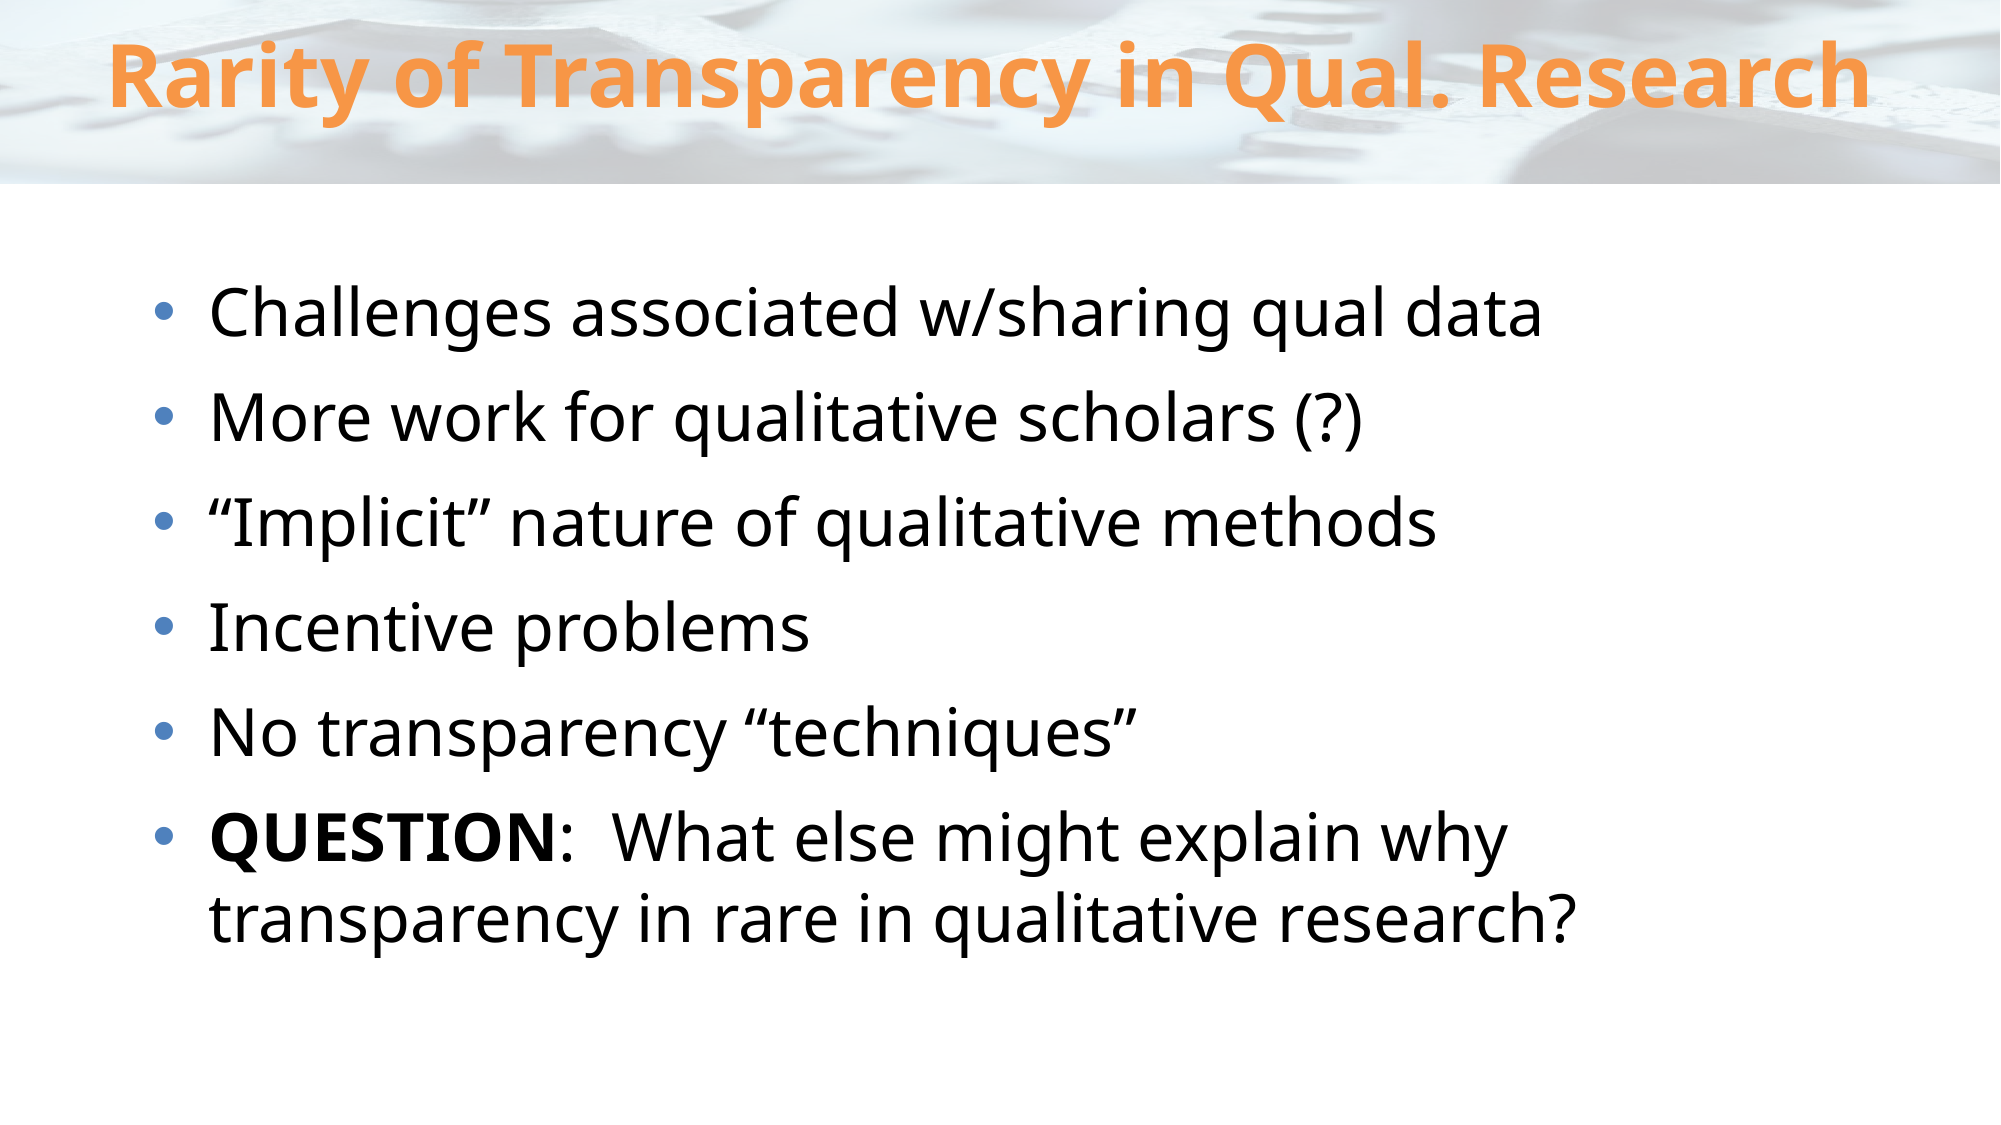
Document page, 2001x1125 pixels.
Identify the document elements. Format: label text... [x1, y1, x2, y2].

title Rarity of Transparency in Qual. Research [90, 29, 1969, 155]
text_box Challenges associated w/sharing qual data More work for qualitative scholars (?) “Implicit” nature of qualitative methods Incentive problems No transparency “techniques” QUESTION: What else might explain why transparency in rare in qualitative research? [137, 262, 1898, 1013]
